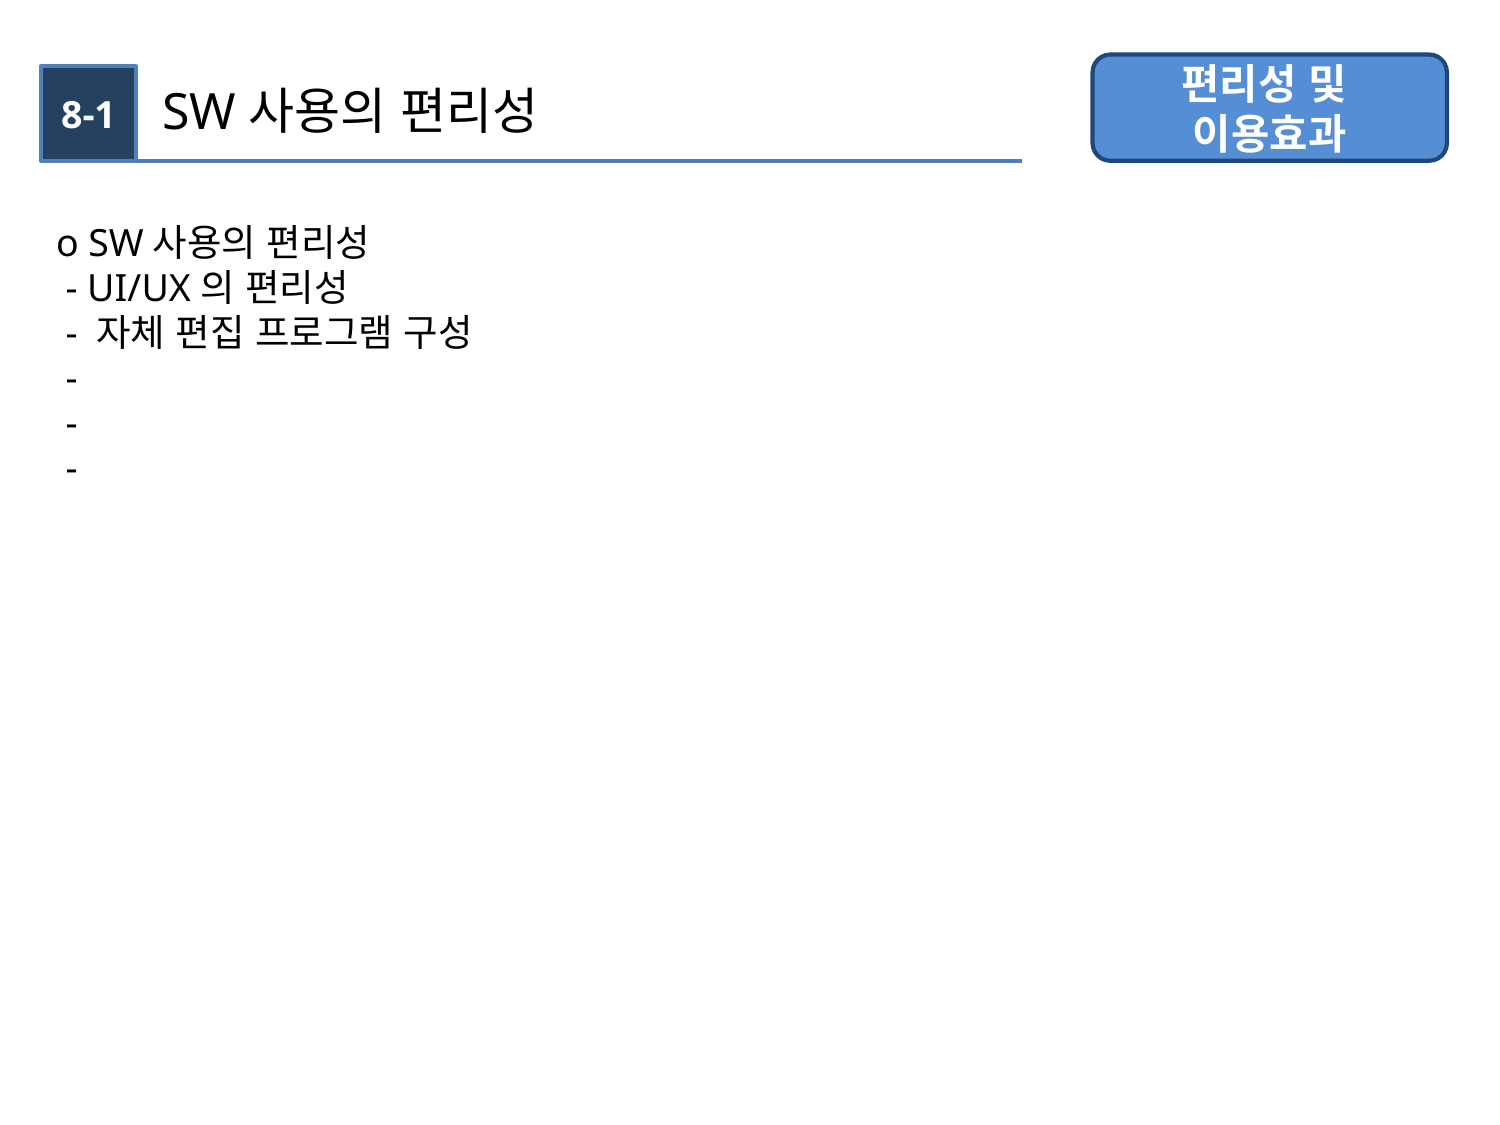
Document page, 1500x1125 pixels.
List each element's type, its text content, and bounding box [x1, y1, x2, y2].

text_box o SW사용의 편리성 - UI/UX의 편리성 - 자체 편집 프로그램 구성 - - - [41, 211, 1353, 497]
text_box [40, 66, 1022, 162]
text_box 편리성 및 이용효과 [1090, 52, 1450, 163]
